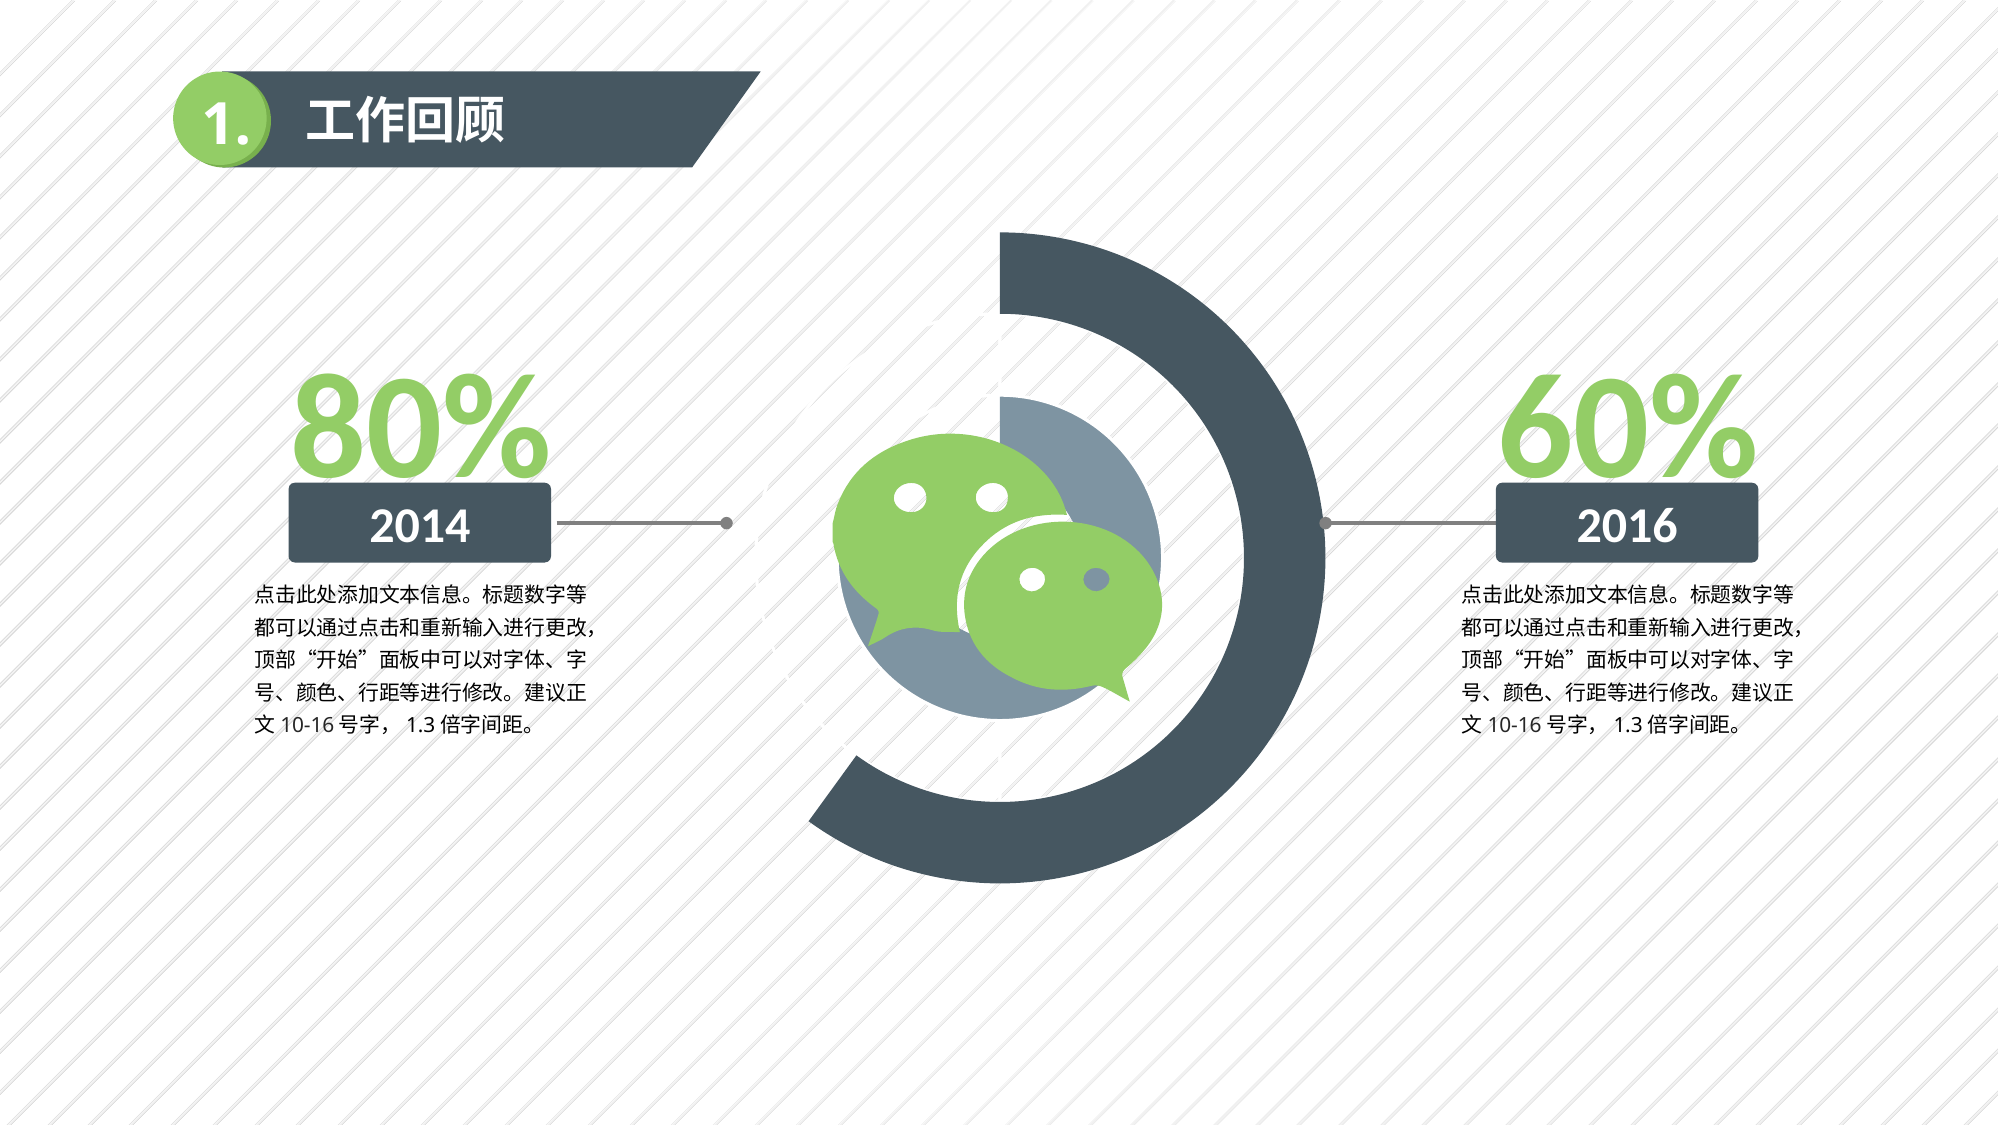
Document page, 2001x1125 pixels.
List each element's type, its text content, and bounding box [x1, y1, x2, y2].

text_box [273, 319, 569, 563]
picture [0, 0, 1998, 1125]
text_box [1481, 319, 1776, 563]
chart [674, 188, 1326, 898]
text_box 点击此处添加文本信息。标题数字等都可以通过点击和重新输入进行更改，顶部“开始”面板中可以对字体、字号、颜色、行距等进行修改。建议正文10-16号字，1.3倍字间距。 [239, 567, 603, 745]
text_box 点击此处添加文本信息。标题数字等都可以通过点击和重新输入进行更改，顶部“开始”面板中可以对字体、字号、颜色、行距等进行修改。建议正文10-16号字，1.3倍字间距。 [1447, 567, 1810, 745]
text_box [173, 71, 761, 168]
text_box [832, 423, 1168, 702]
